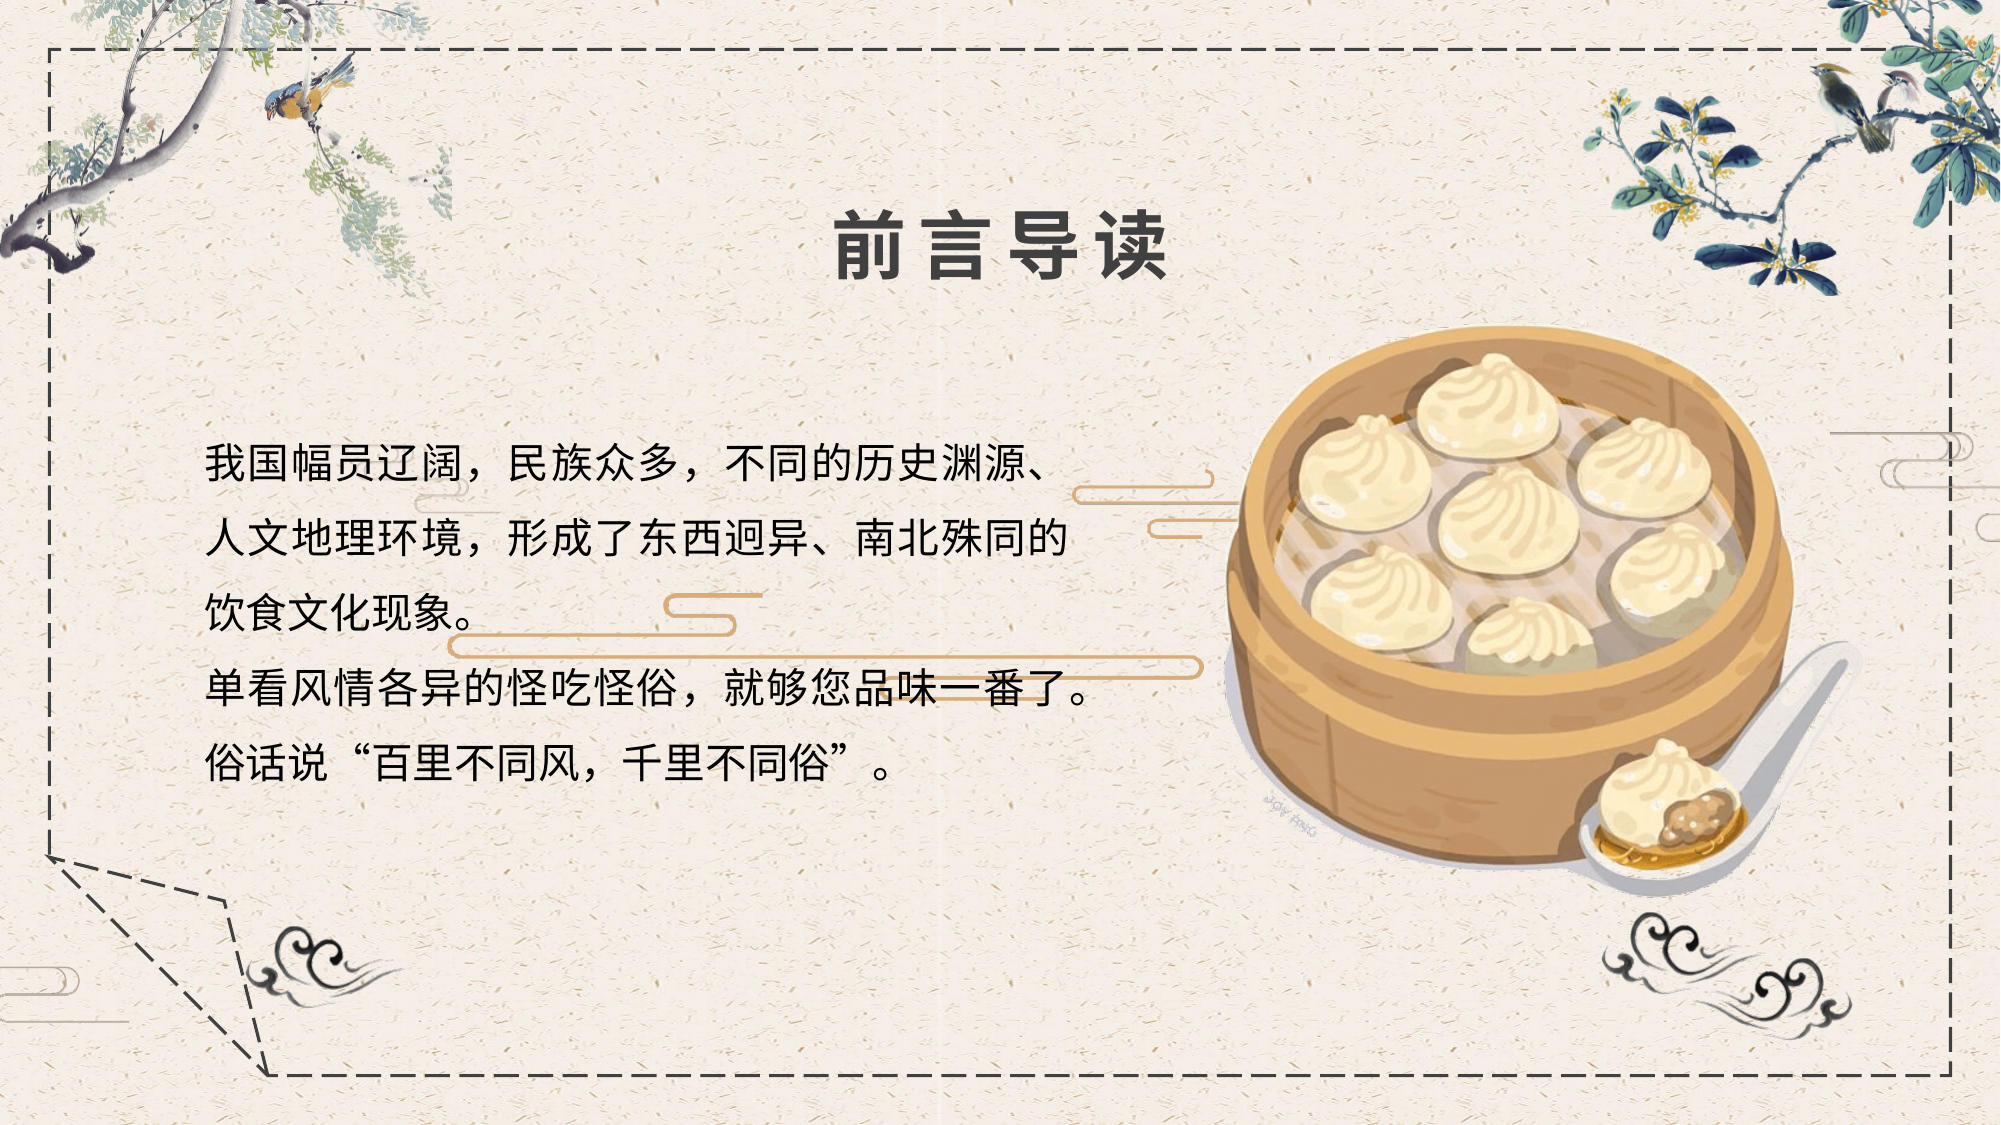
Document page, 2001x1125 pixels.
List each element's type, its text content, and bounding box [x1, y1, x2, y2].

text_box 我国幅员辽阔，民族众多，不同的历史渊源、人文地理环境，形成了东西迥异、南北殊同的饮食文化现象。 单看风情各异的怪吃怪俗，就够您品味一番了。俗话说“百里不同风，千里不同俗”。 [189, 404, 1085, 795]
text_box 前言导读 [777, 191, 1223, 296]
picture [0, 0, 2001, 1125]
